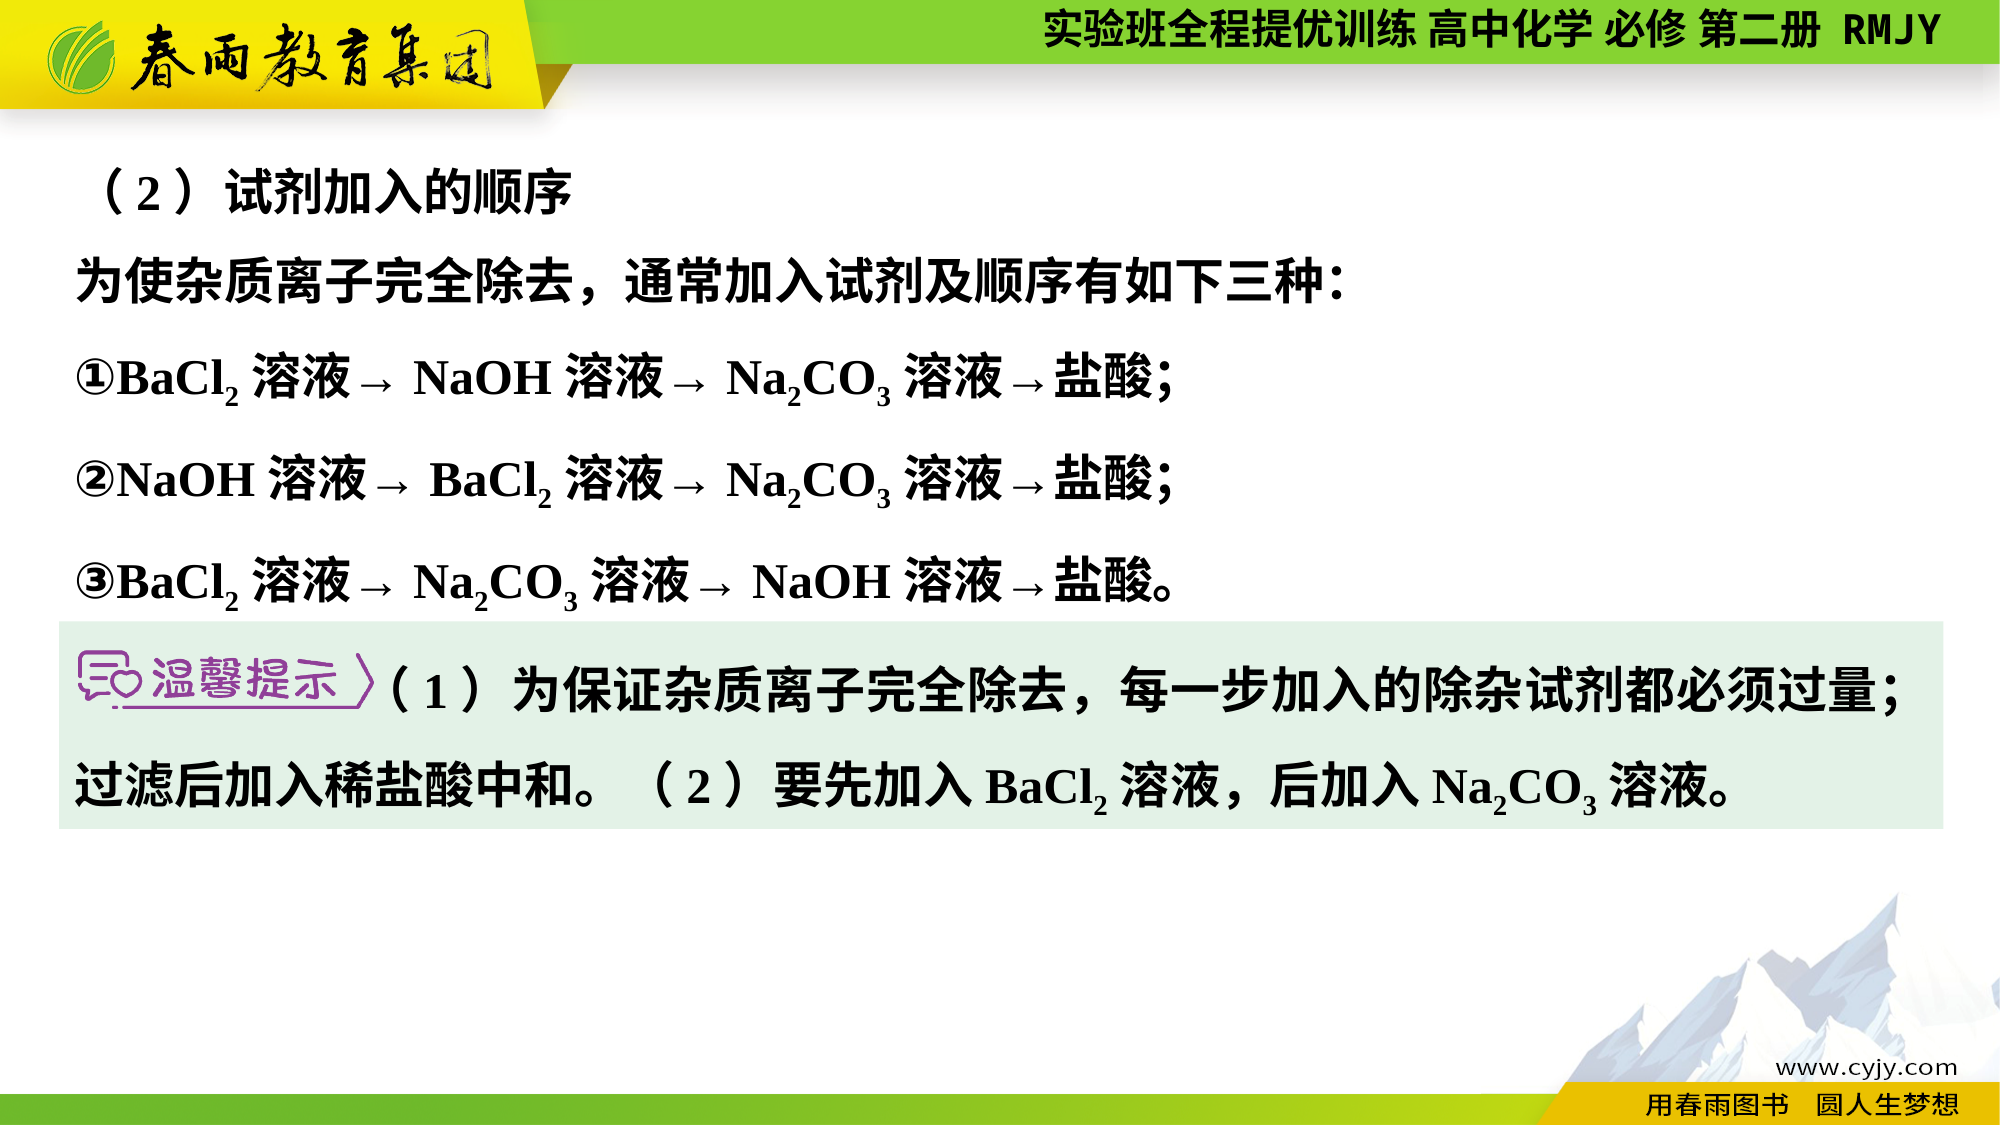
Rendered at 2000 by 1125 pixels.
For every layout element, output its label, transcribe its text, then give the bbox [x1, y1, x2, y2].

list （2）试剂加入的顺序 为使杂质离子完全除去，通常加入试剂及顺序有如下三种： ①BaCl2溶液→NaOH溶液→Na2CO3溶液→盐酸； ②NaOH溶液→BaCl2溶液→Na2CO3溶液→盐酸； ③BaCl2溶液→Na2CO3溶液→NaOH溶液→盐酸。 [59, 122, 1944, 592]
text_box （1）为保证杂质离子完全除去，每一步加入的除杂试剂都必须过量；过滤后加入稀盐酸中和。（2）要先加入BaCl2溶液，后加入Na2CO3溶液。 [59, 621, 1944, 829]
picture [0, 0, 2000, 1125]
